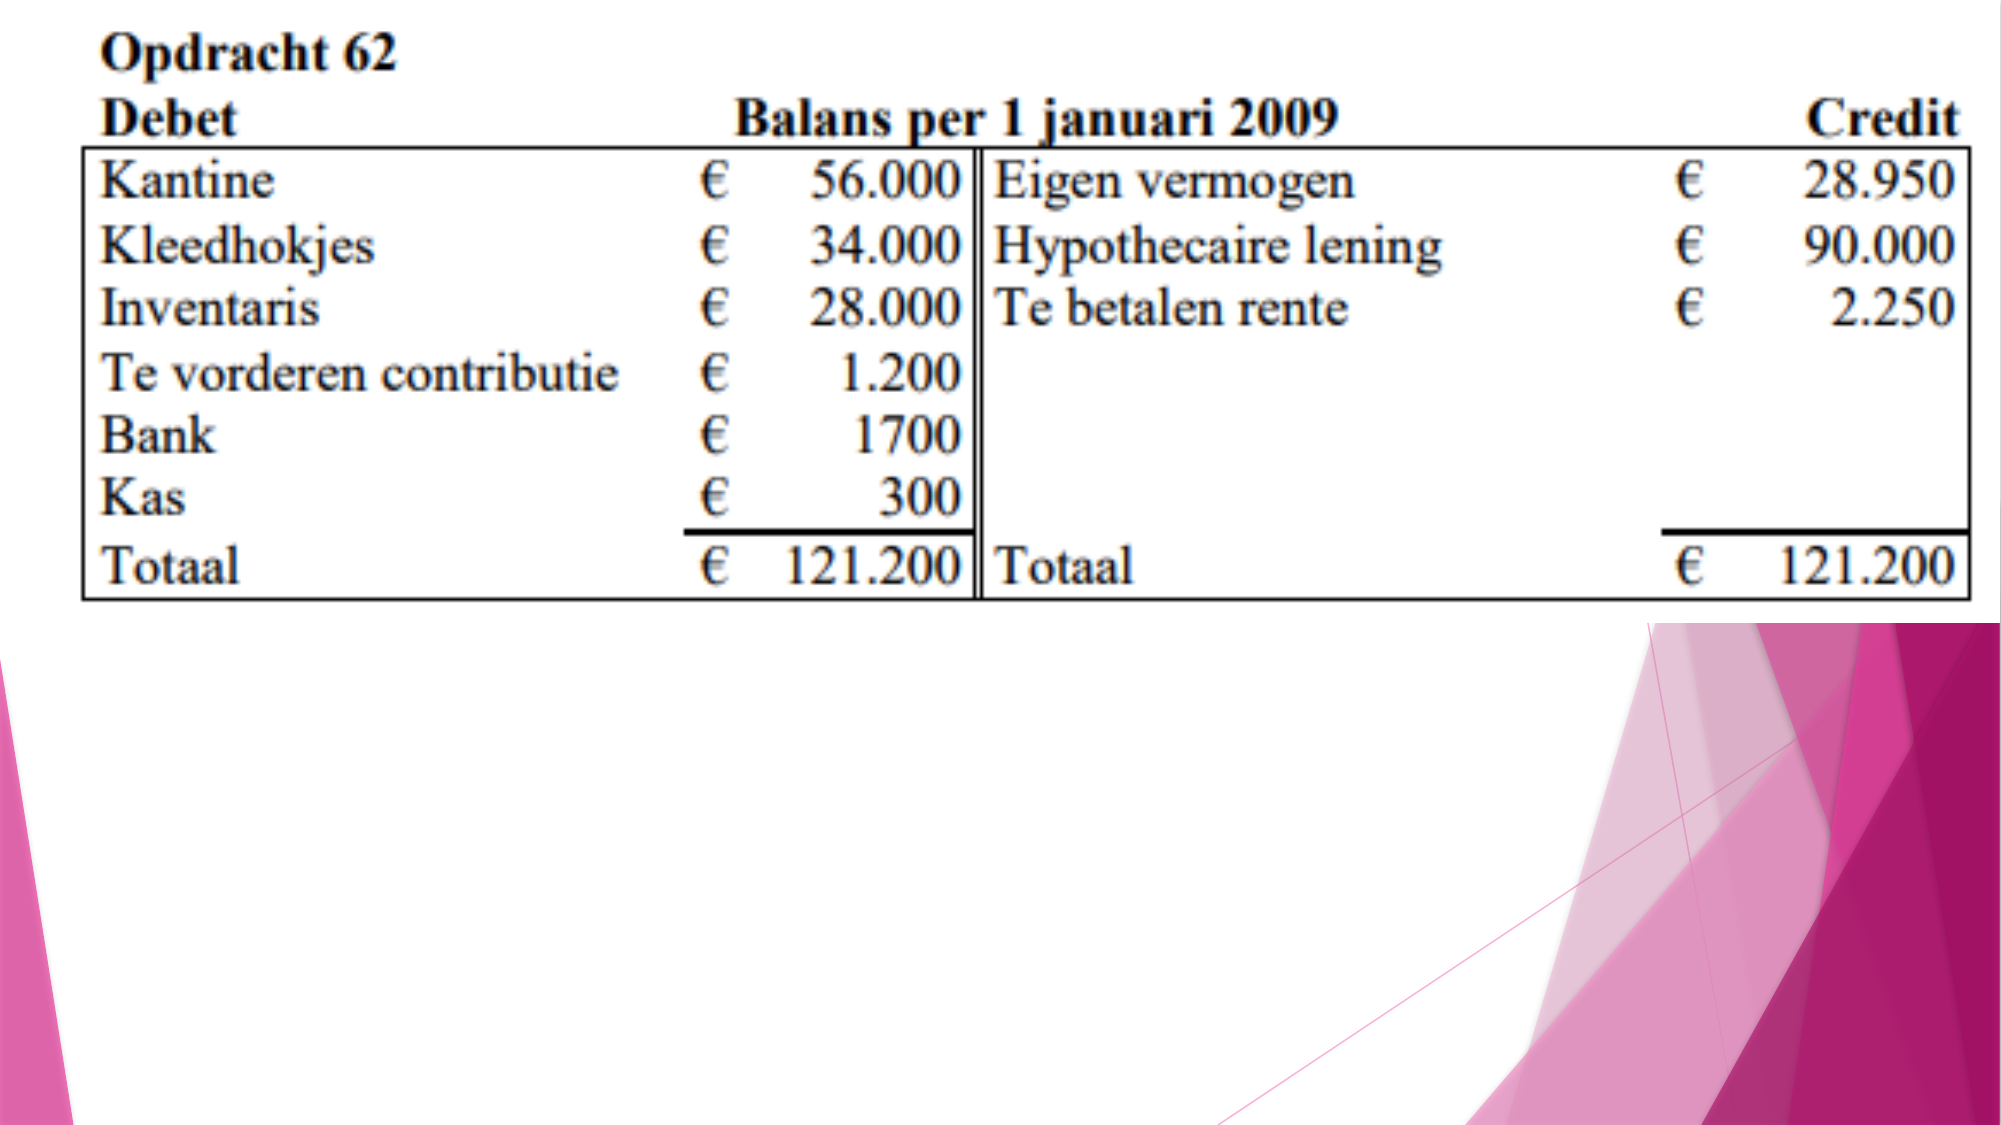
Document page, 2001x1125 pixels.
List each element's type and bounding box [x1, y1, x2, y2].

picture [0, 0, 2000, 624]
